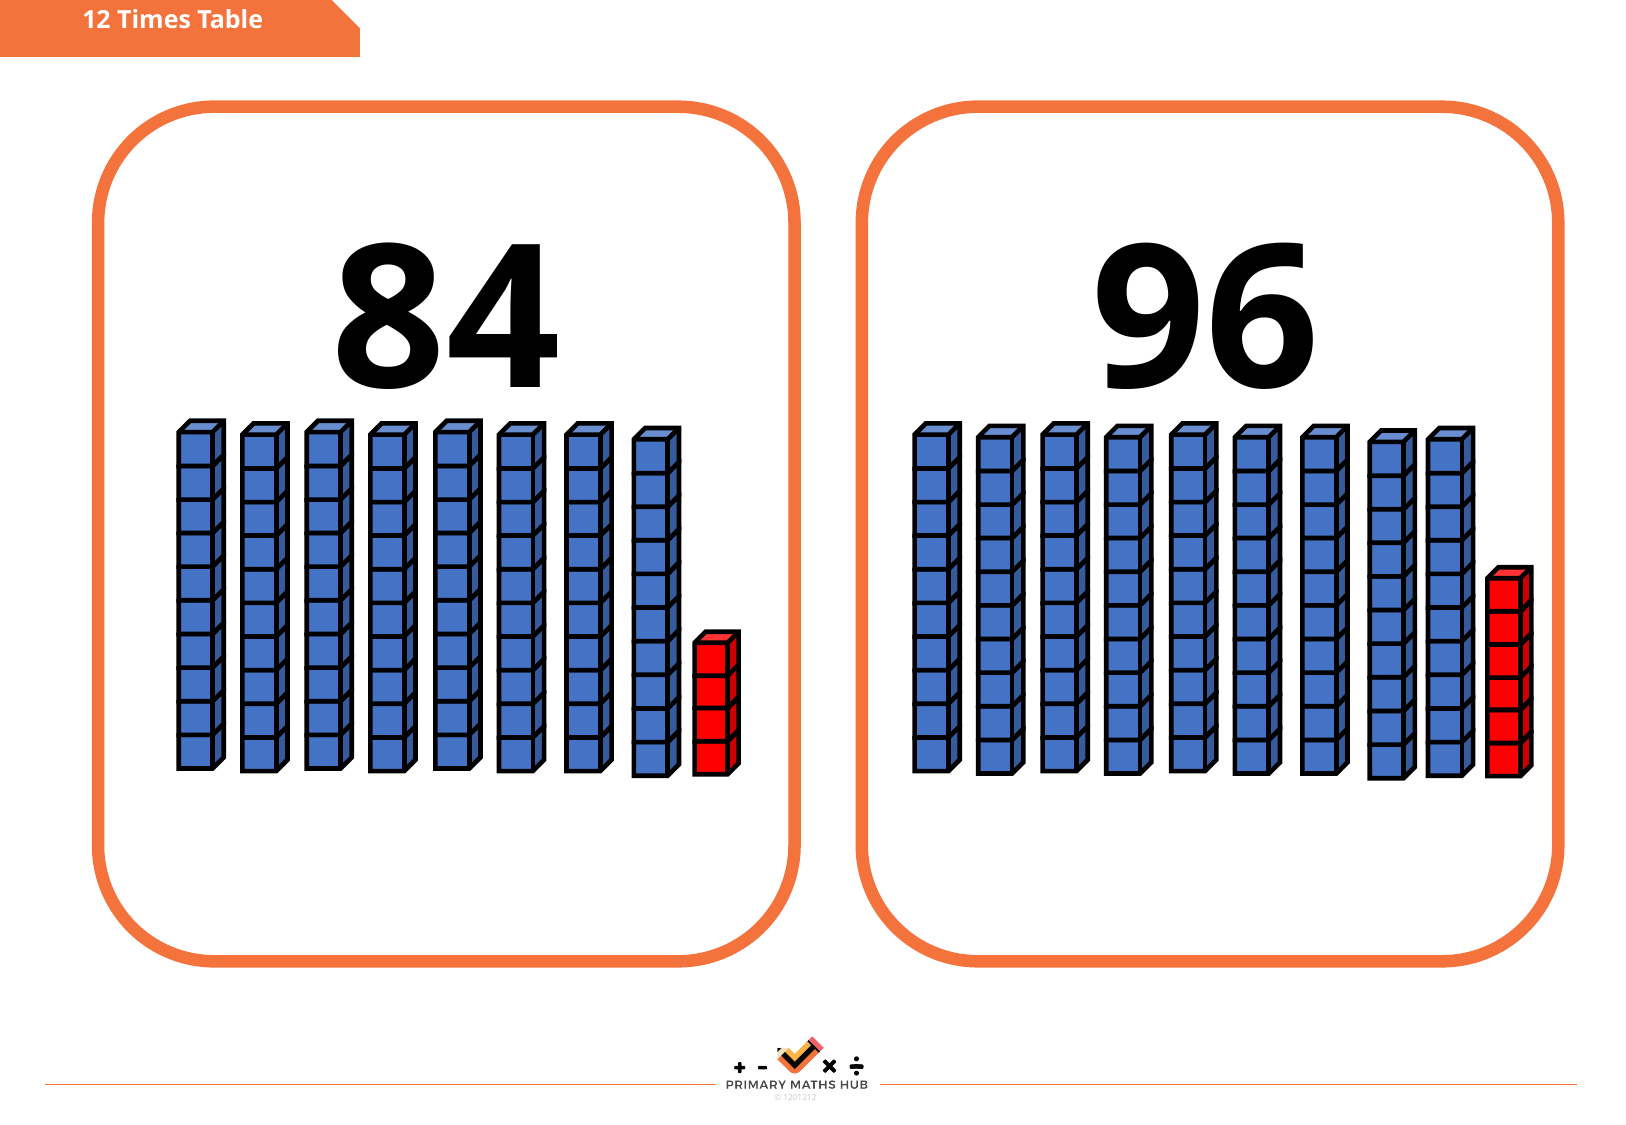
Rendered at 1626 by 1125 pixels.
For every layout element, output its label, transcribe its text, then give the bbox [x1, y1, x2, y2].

text_box [860, 187, 1560, 963]
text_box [1302, 425, 1348, 774]
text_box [566, 423, 612, 772]
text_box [633, 427, 679, 776]
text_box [242, 423, 288, 772]
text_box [1487, 567, 1532, 777]
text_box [370, 423, 416, 772]
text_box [914, 423, 960, 772]
text_box © 1201212 [720, 1084, 870, 1110]
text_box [435, 420, 481, 769]
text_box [1369, 430, 1415, 779]
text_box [1427, 427, 1474, 776]
text_box 96 [857, 179, 1554, 435]
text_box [498, 423, 545, 772]
text_box [96, 207, 796, 963]
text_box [694, 631, 739, 775]
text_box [1042, 423, 1088, 772]
text_box [869, 105, 1551, 179]
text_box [306, 420, 352, 769]
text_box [1106, 425, 1152, 774]
picture [722, 1034, 872, 1094]
text_box 84 [98, 179, 795, 435]
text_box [1171, 423, 1217, 772]
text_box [978, 425, 1024, 774]
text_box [178, 420, 224, 769]
text_box [105, 105, 788, 179]
text_box 12 Times Table [0, 0, 361, 58]
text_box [1234, 425, 1280, 774]
